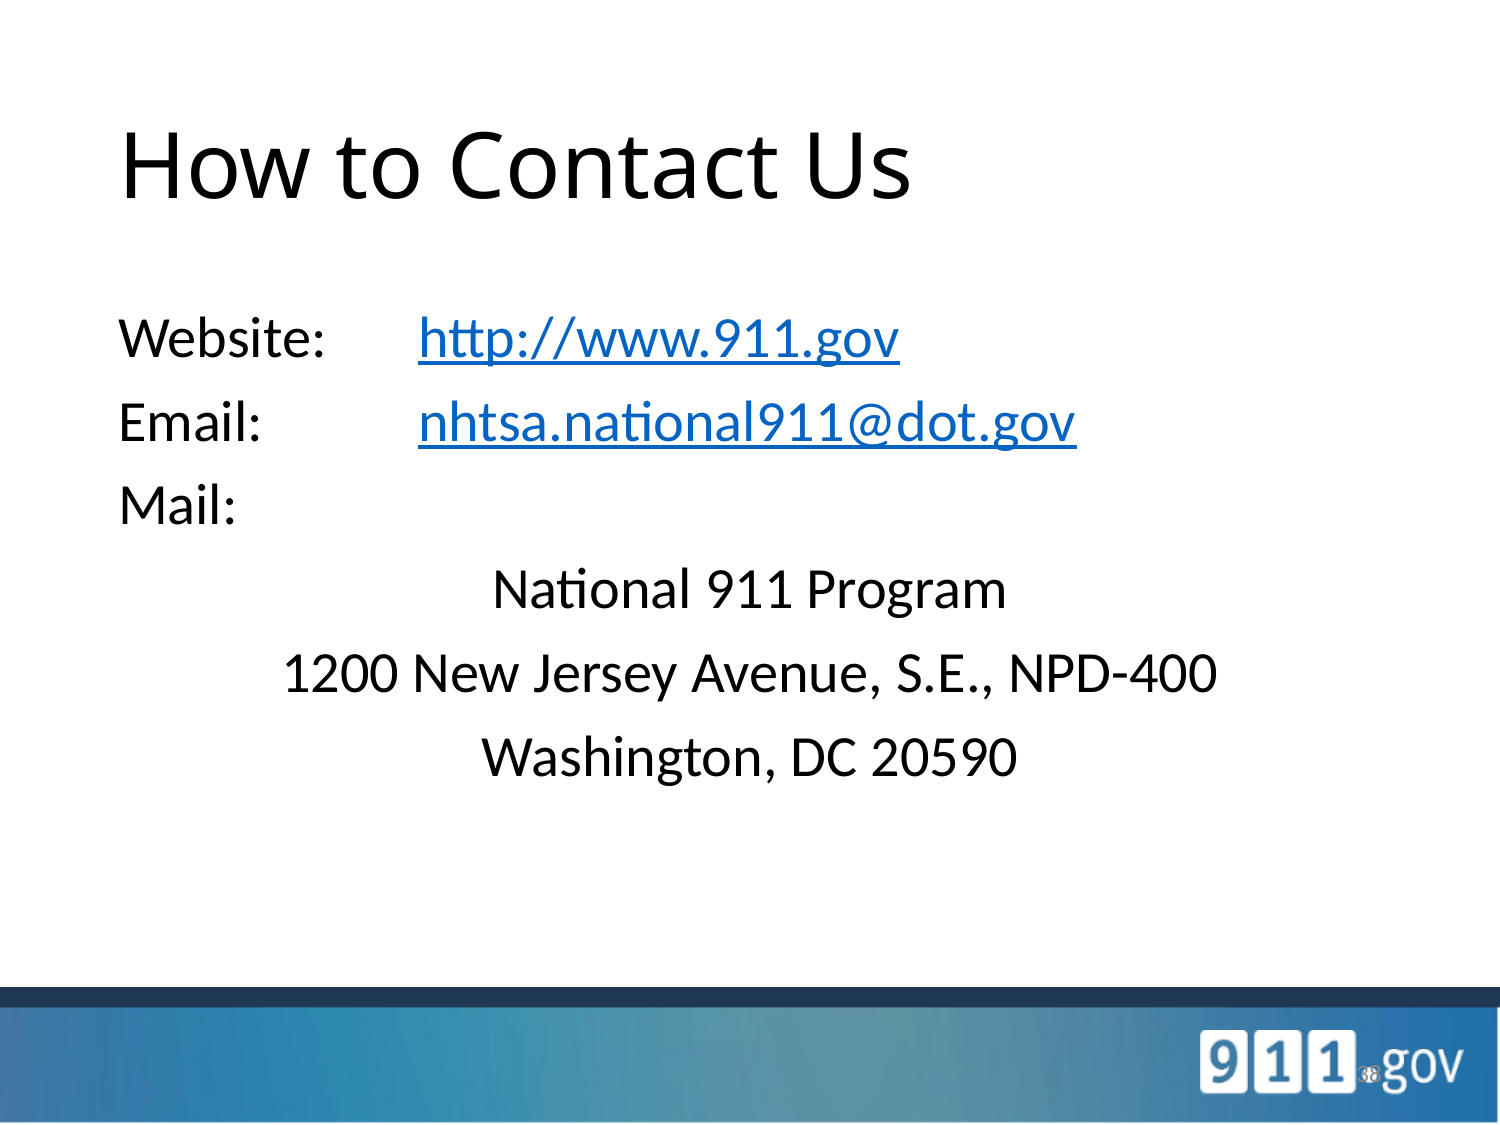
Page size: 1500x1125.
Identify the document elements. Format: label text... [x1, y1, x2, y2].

list Website: http://www.911.gov Email: nhtsa.national911@dot.gov Mail: National 911 Program 1200 New Jersey Avenue, S.E., NPD-400 Washington, DC 20590 [103, 299, 1397, 1014]
picture [0, 987, 1500, 1125]
title How to Contact Us [103, 59, 1397, 278]
slide_number 38 [1059, 1042, 1397, 1103]
